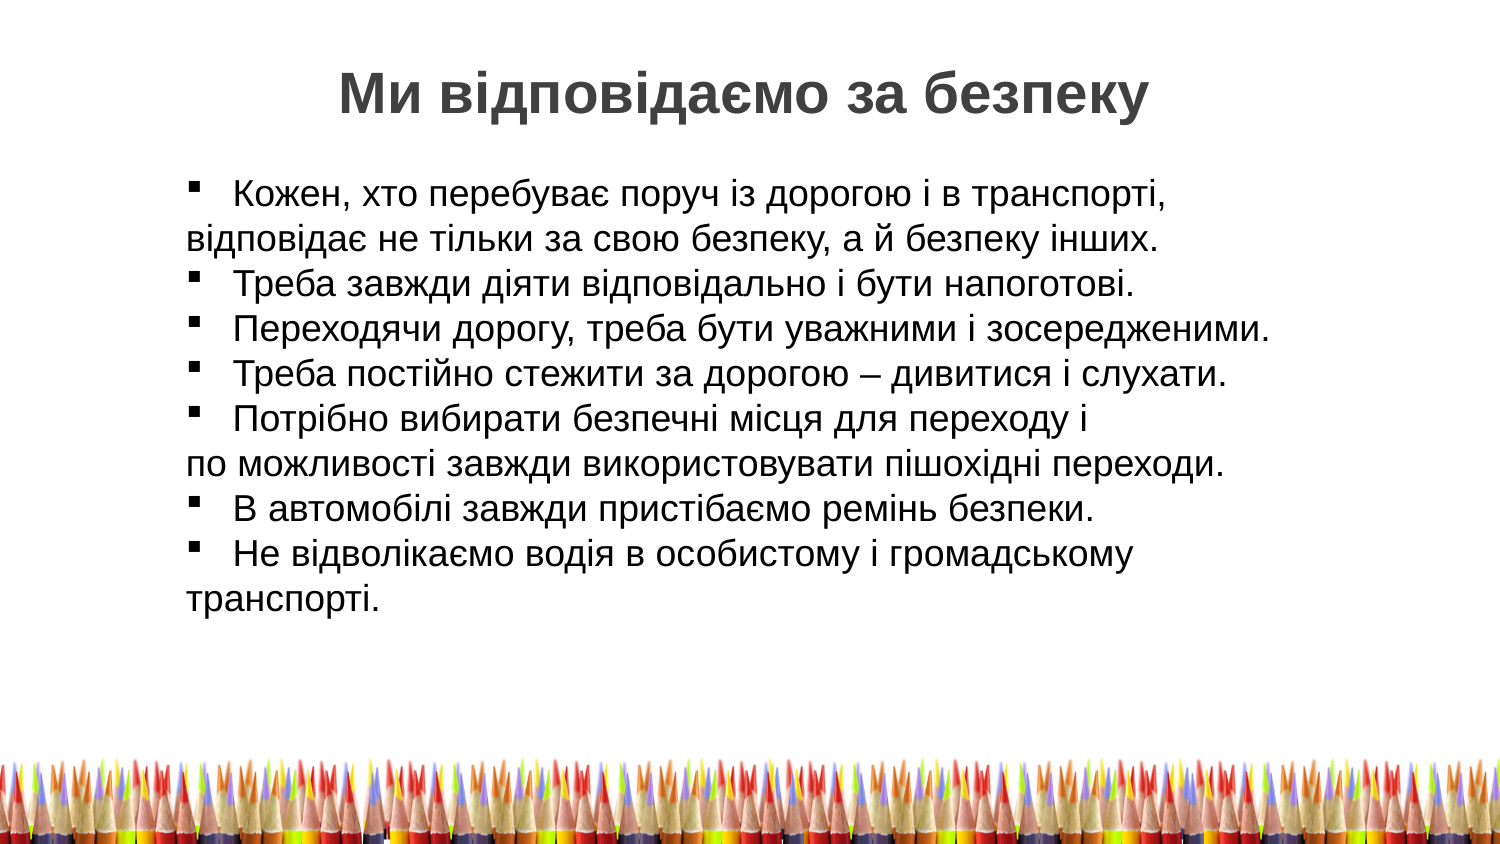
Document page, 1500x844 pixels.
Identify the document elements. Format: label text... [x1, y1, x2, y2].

list Ми відповідаємо за безпеку [0, 37, 1495, 144]
text_box Кожен, хто перебуває поруч із дорогою і в транспорті, відповідає не тільки за свою безпеку, а й безпеку інших. Треба завжди діяти відповідально і бути напоготові. Переходячи дорогу, треба бути уважними і зосередженими. Треба постійно стежити за дорогою – дивитися і слухати. Потрібно вибирати безпечні місця для переходу і по можливості завжди використовувати пішохідні переходи. В автомобілі завжди пристібаємо ремінь безпеки. Не відволікаємо водія в особистому і громадському транспорті. [171, 161, 1341, 627]
picture [0, 756, 1500, 844]
